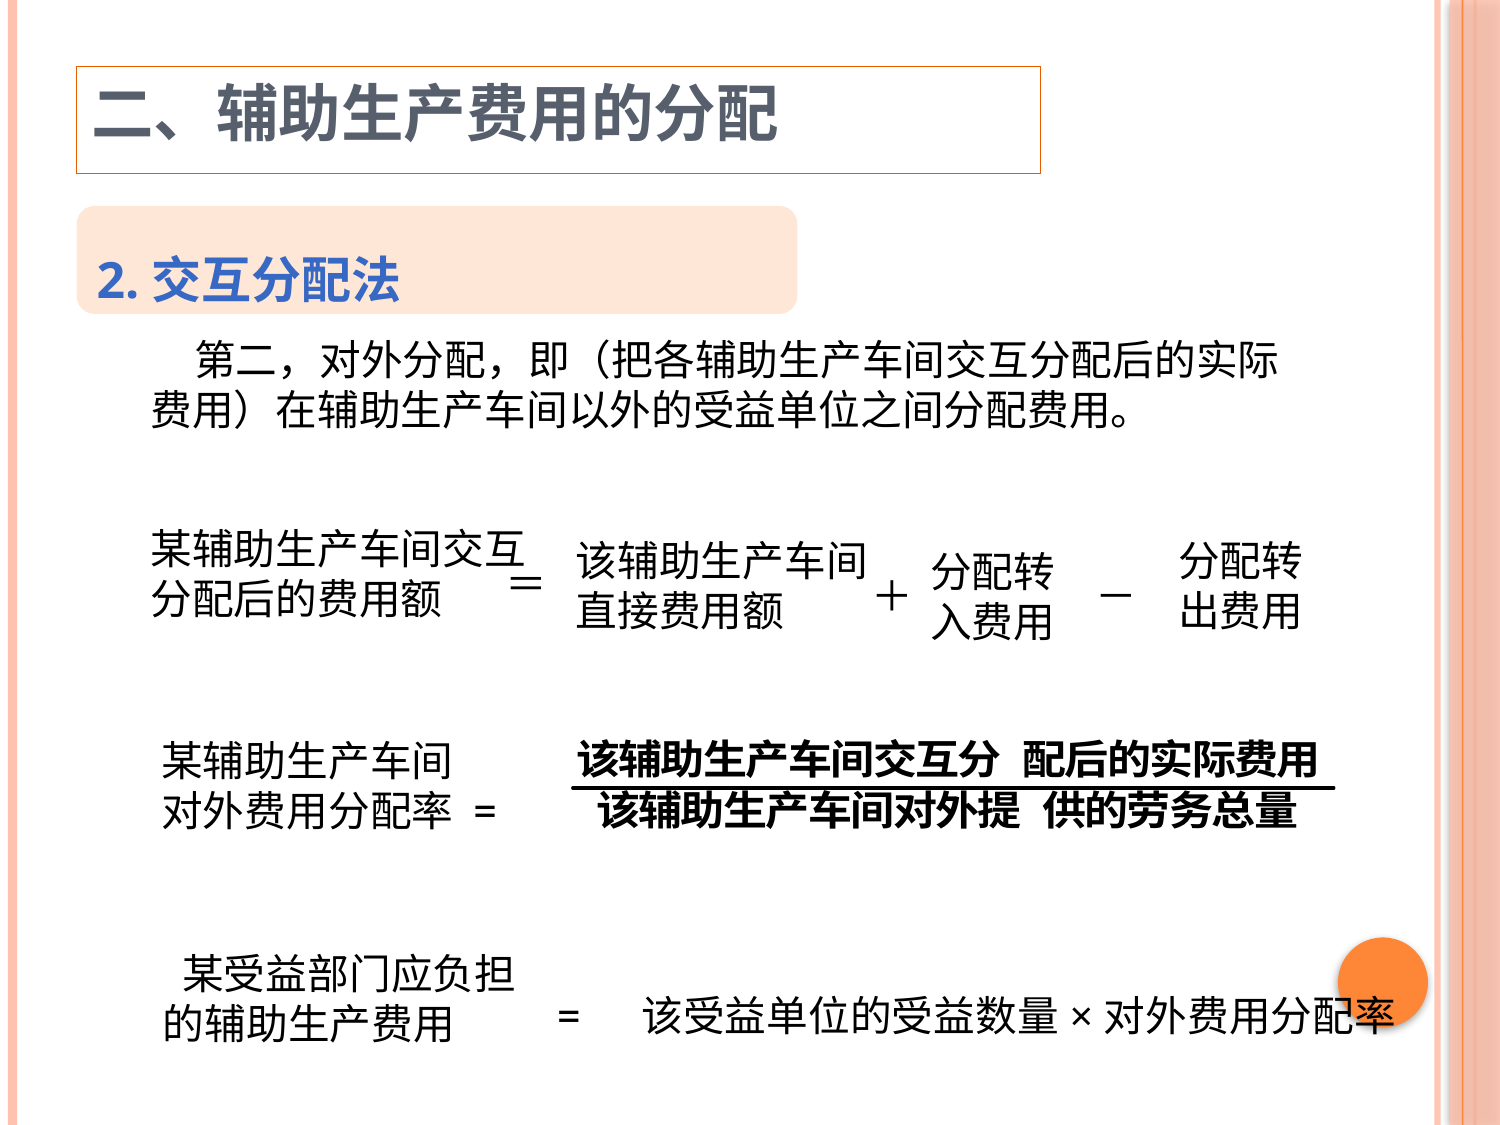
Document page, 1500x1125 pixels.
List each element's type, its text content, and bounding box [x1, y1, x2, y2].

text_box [135, 514, 1319, 655]
text_box 2.交互分配法 [76, 205, 798, 314]
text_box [147, 939, 1414, 1057]
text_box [147, 726, 1353, 847]
text_box 二、辅助生产费用的分配 [76, 66, 1041, 174]
text_box 第二，对外分配，即（把各辅助生产车间交互分配后的实际费用）在辅助生产车间以外的受益单位之间分配费用。 [135, 326, 1317, 492]
